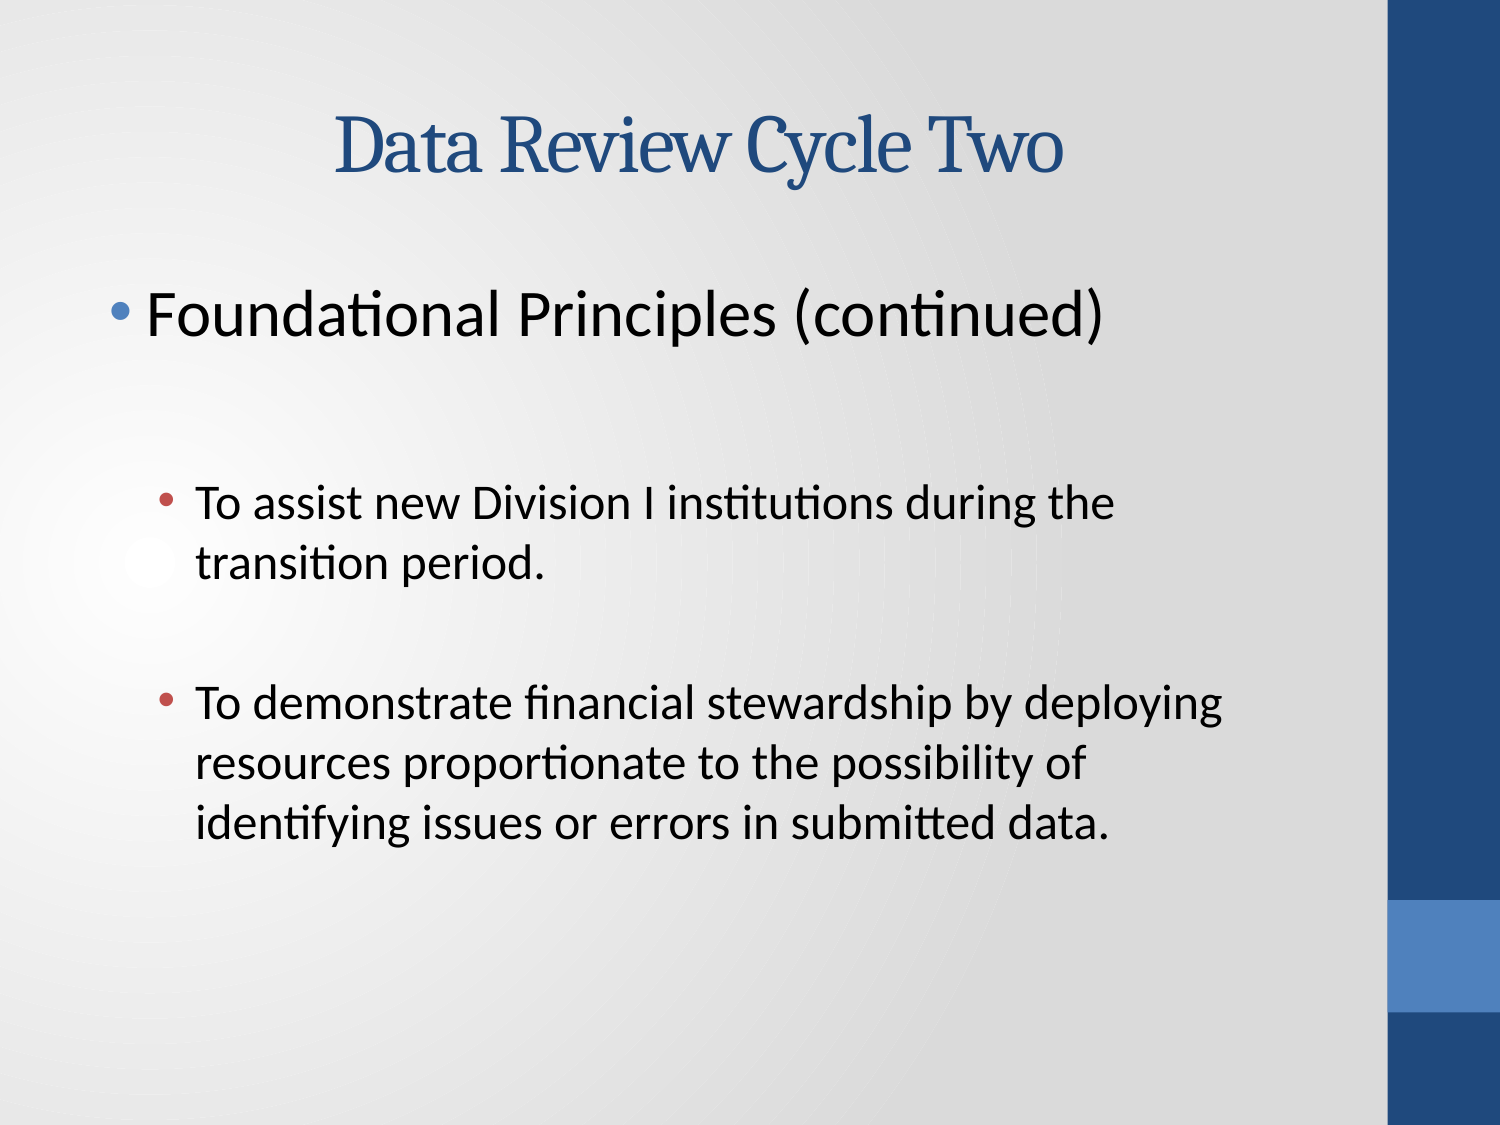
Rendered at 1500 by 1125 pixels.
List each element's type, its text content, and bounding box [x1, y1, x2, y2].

title Data Review Cycle Two [75, 45, 1325, 233]
list Foundational Principles (continued) To assist new Division I institutions during the transition period. To demonstrate financial stewardship by deploying resources proportionate to the possibility of identifying issues or errors in submitted data. [75, 262, 1325, 1050]
